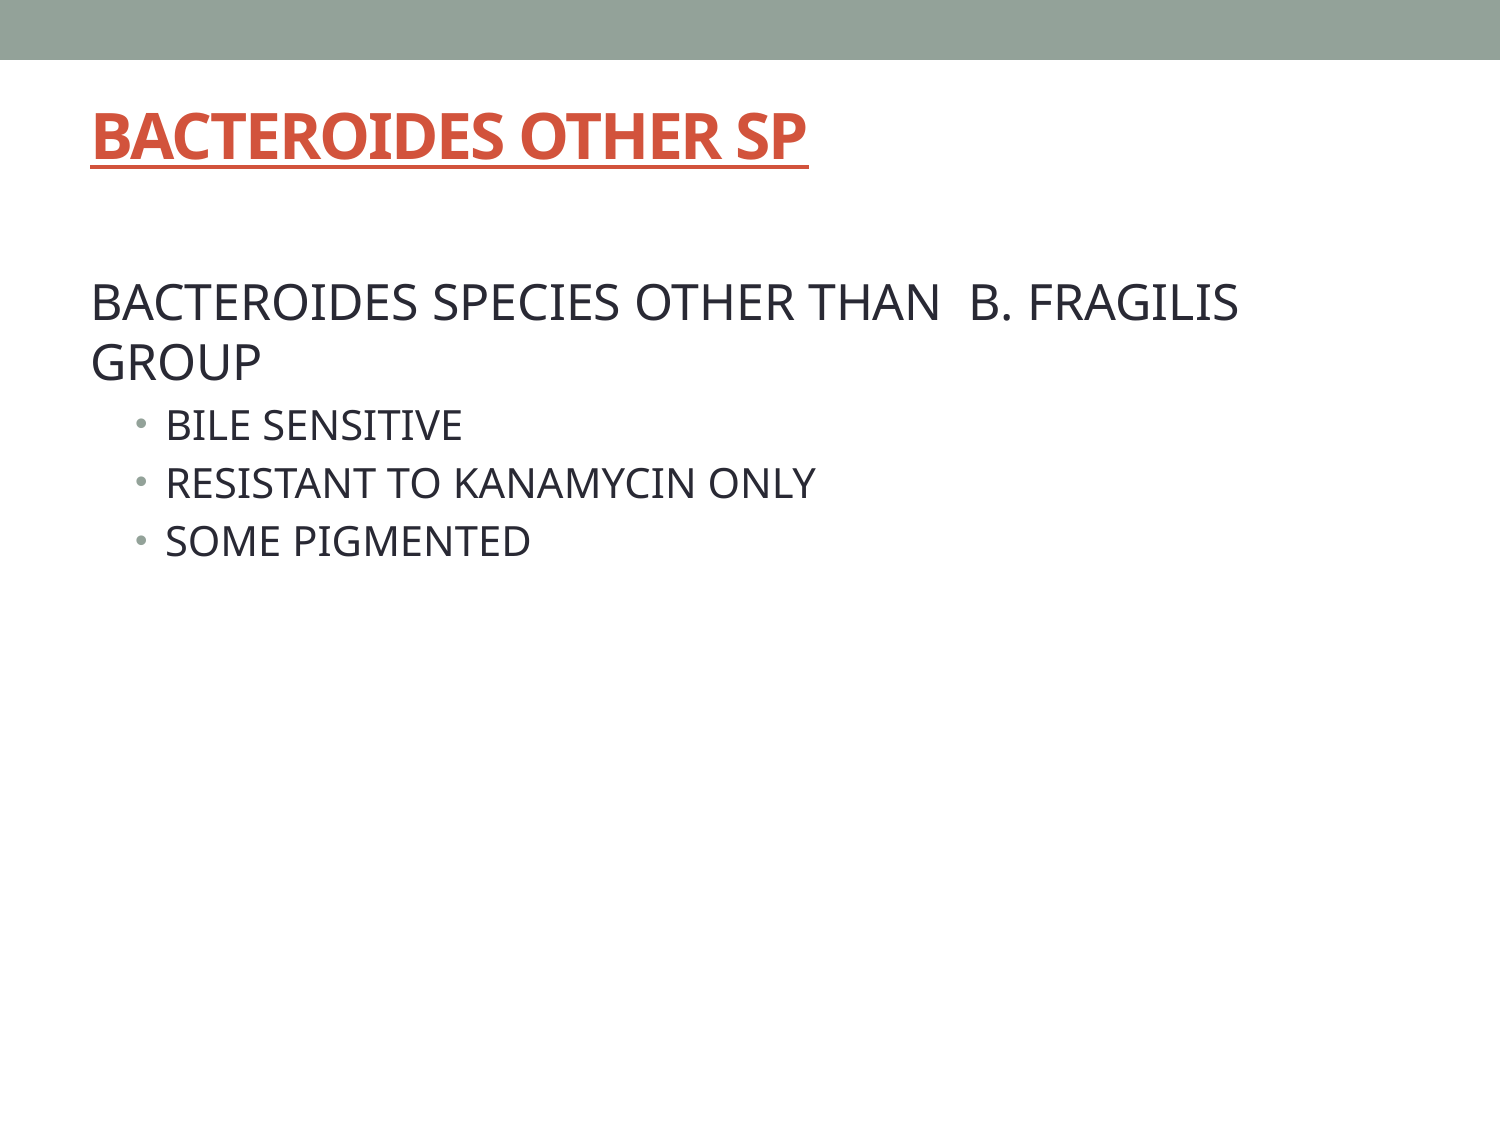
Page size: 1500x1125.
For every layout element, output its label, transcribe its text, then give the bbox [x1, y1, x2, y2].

title BACTEROIDES OTHER SP [75, 87, 1425, 250]
list BACTEROIDES SPECIES OTHER THAN B. FRAGILIS GROUP BILE SENSITIVE RESISTANT TO KANAMYCIN ONLY SOME PIGMENTED [75, 262, 1425, 1063]
